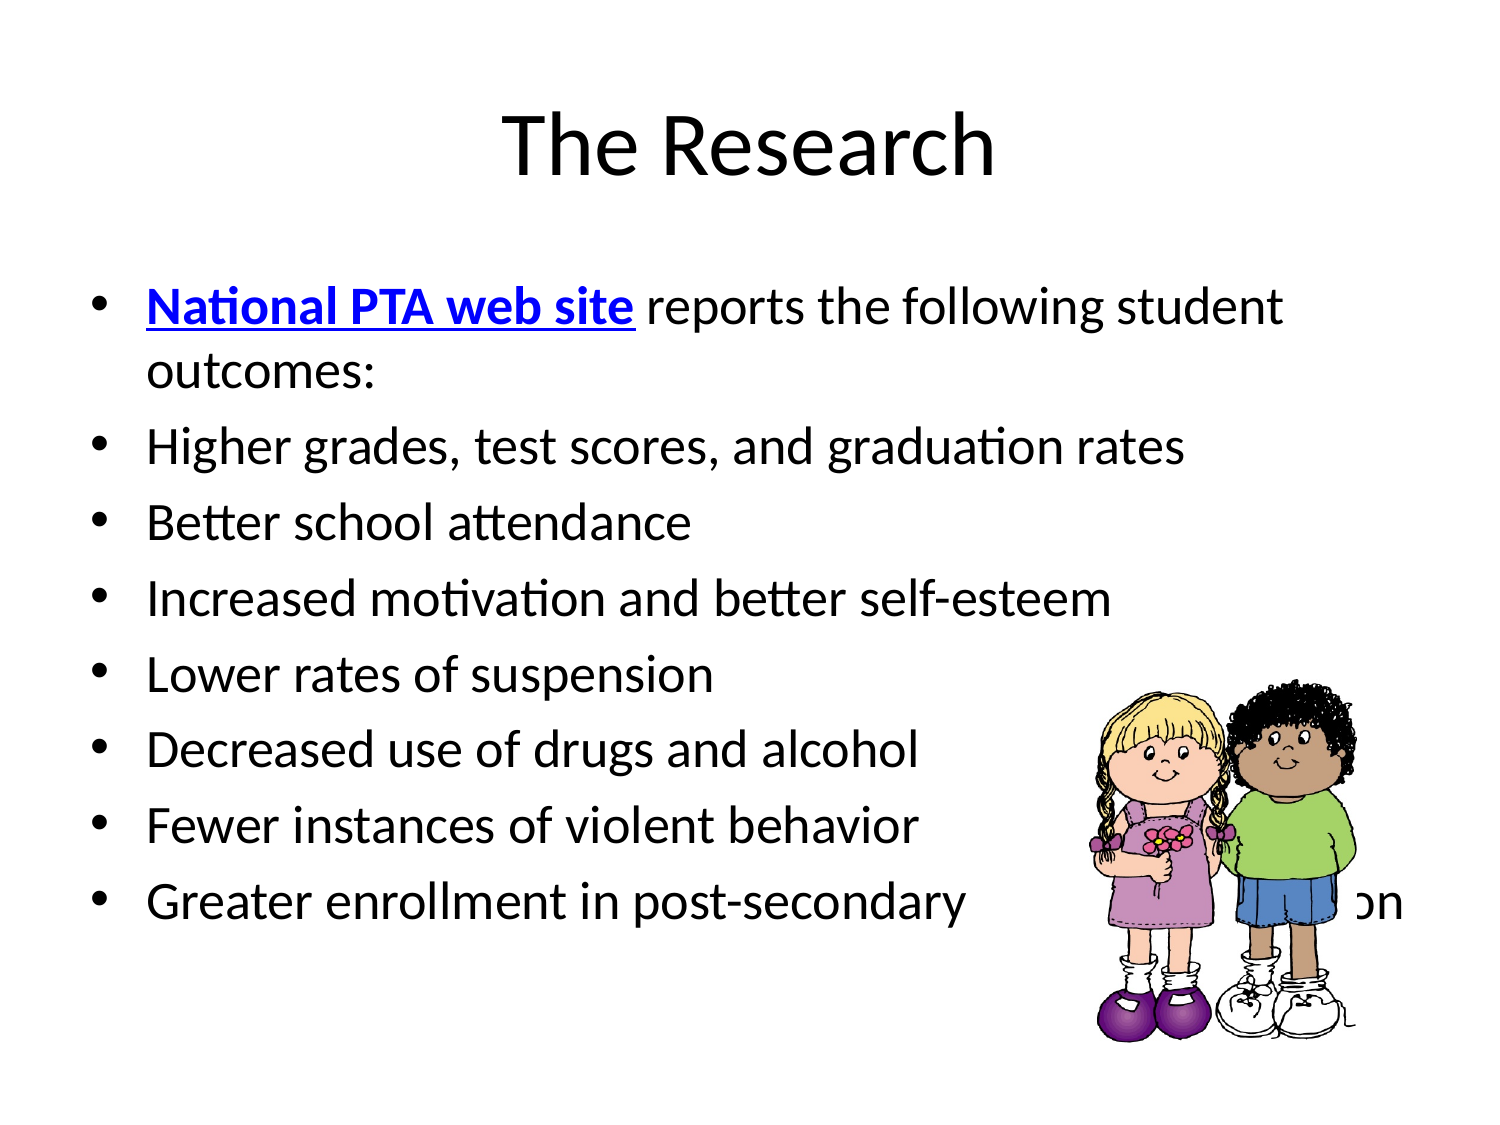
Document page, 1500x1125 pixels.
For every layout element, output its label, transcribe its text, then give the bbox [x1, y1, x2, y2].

picture [891, 678, 1500, 1044]
title The Research [75, 45, 1425, 233]
list National PTA web site reports the following student outcomes: Higher grades, test scores, and graduation rates Better school attendance Increased motivation and better self-esteem Lower rates of suspension Decreased use of drugs and alcohol Fewer instances of violent behavior Greater enrollment in post-secondary education [75, 262, 1425, 1005]
